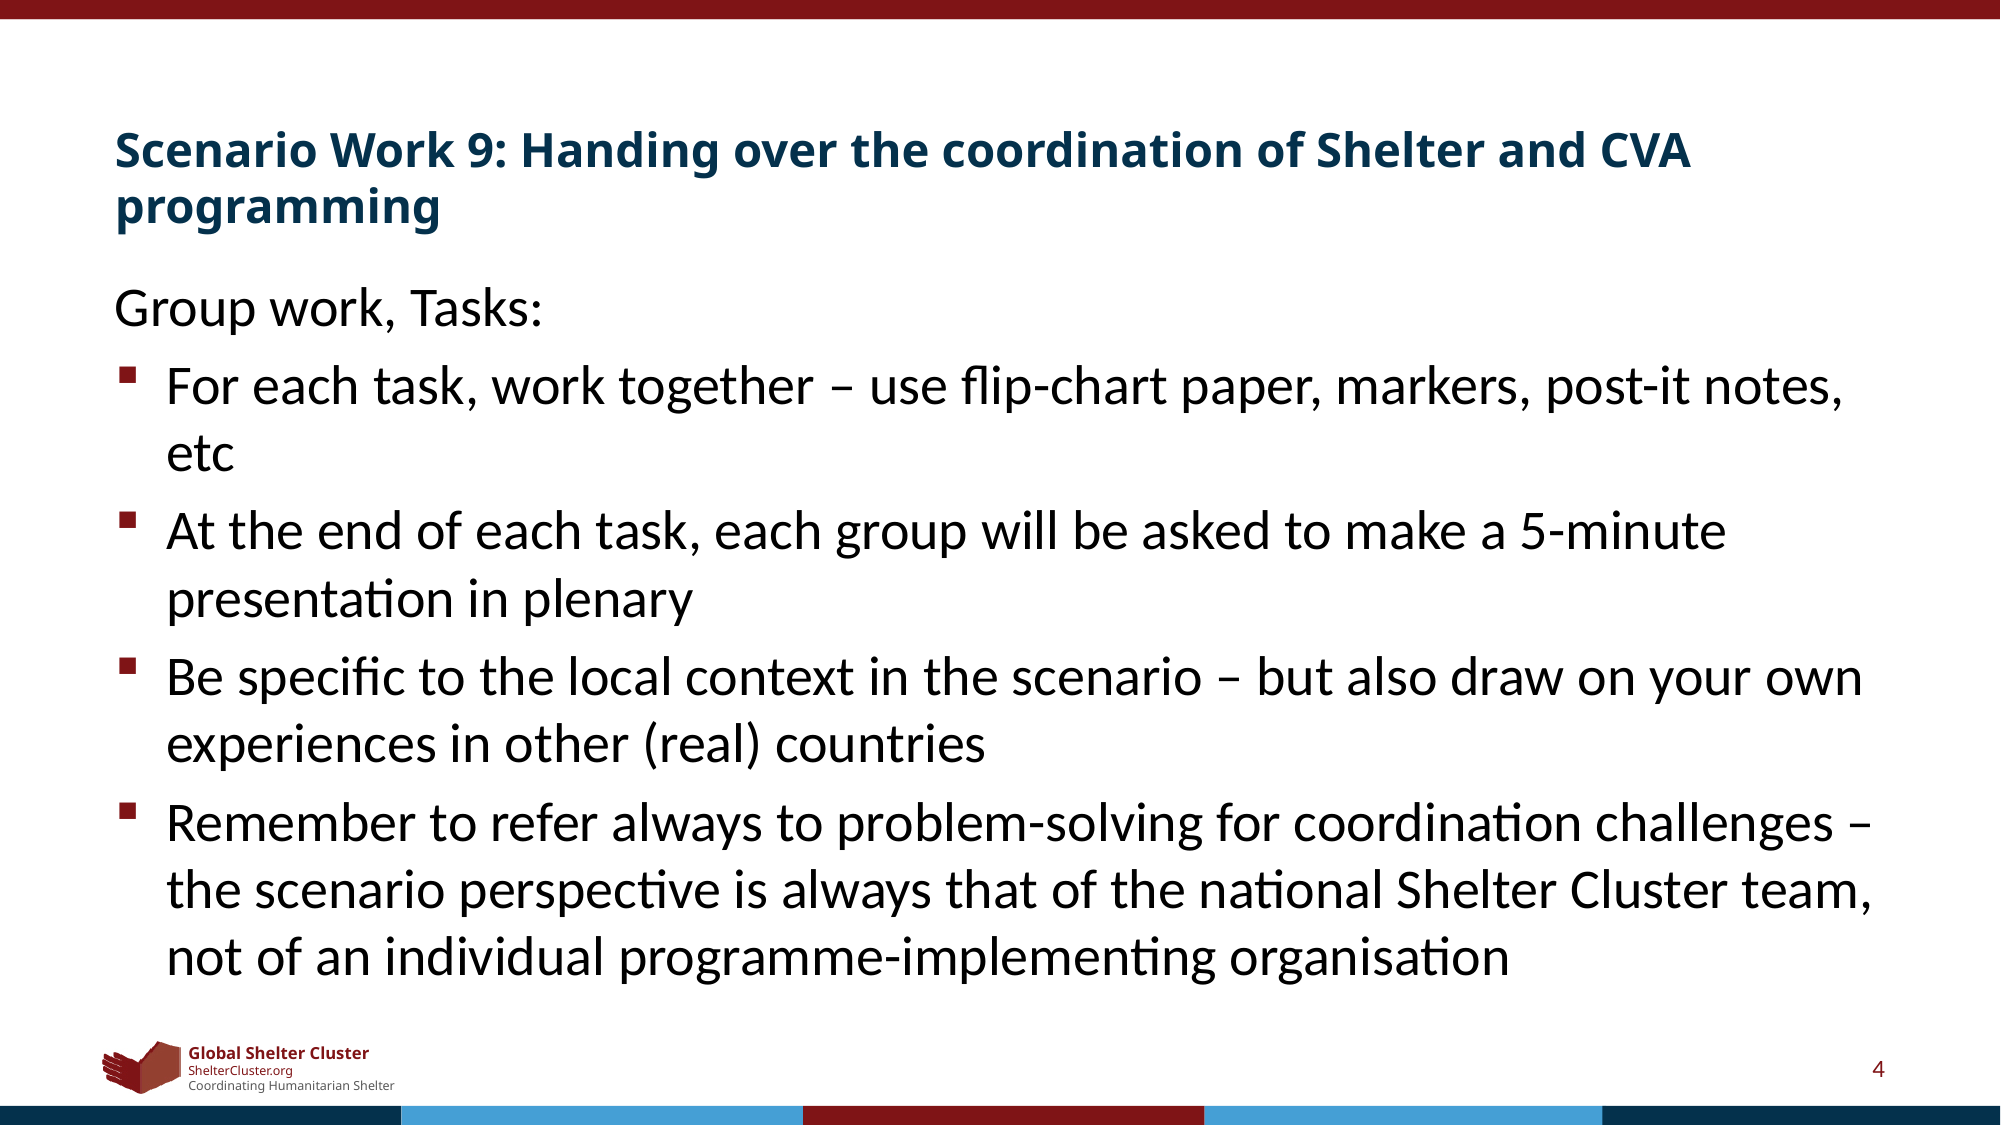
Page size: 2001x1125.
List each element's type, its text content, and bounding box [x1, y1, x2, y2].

picture [102, 1041, 181, 1094]
list Group work, Tasks: For each task, work together – use flip-chart paper, markers, post-it notes, etc At the end of each task, each group will be asked to make a 5-minute presentation in plenary Be specific to the local context in the scenario – but also draw on your own experiences in other (real) countries Remember to refer always to problem-solving for coordination challenges – the scenario perspective is always that of the national Shelter Cluster team, not of an individual programme-implementing organisation [99, 262, 1900, 1005]
slide_number 4 [1433, 1037, 1900, 1098]
title Scenario Work 9: Handing over the coordination of Shelter and CVA programming [99, 111, 1863, 262]
